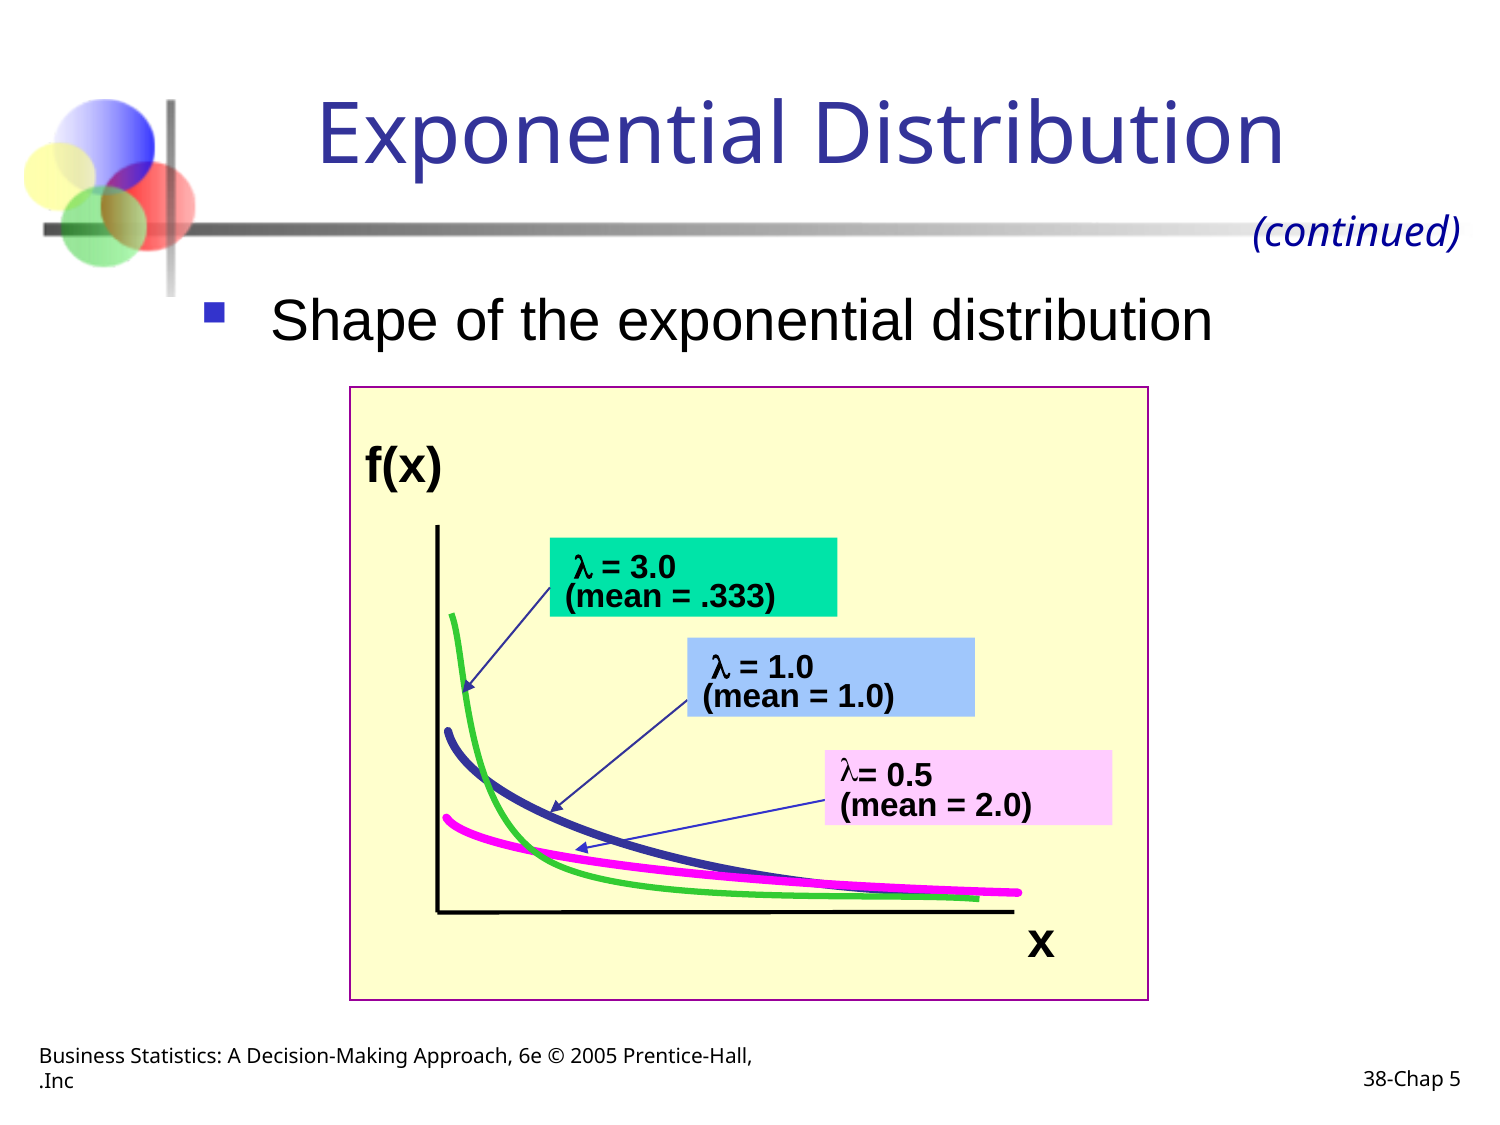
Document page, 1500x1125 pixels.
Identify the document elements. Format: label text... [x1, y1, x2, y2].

slide_number Chap 5-38 [1162, 1050, 1475, 1101]
list Shape of the exponential distribution [187, 275, 1325, 506]
text_box [447, 731, 485, 779]
text_box [462, 587, 551, 693]
text_box (continued) [1237, 197, 1500, 263]
text_box [451, 613, 504, 685]
picture [24, 99, 1475, 297]
text_box [465, 642, 980, 900]
title Exponential Distribution [162, 62, 1441, 188]
footer Business Statistics: A Decision-Making Approach, 6e © 2005 Prentice-Hall, Inc. [24, 1050, 788, 1100]
text_box [446, 817, 532, 851]
text_box  = 3.0 (mean = .333) [549, 537, 838, 617]
text_box [824, 812, 1214, 893]
text_box f(x) [350, 424, 490, 500]
text_box = 0.5 (mean = 2.0) [824, 750, 1113, 814]
text_box [349, 387, 1149, 1000]
text_box x [1012, 899, 1077, 975]
text_box [702, 748, 824, 814]
text_box  = 1.0 (mean = 1.0) [687, 637, 975, 717]
